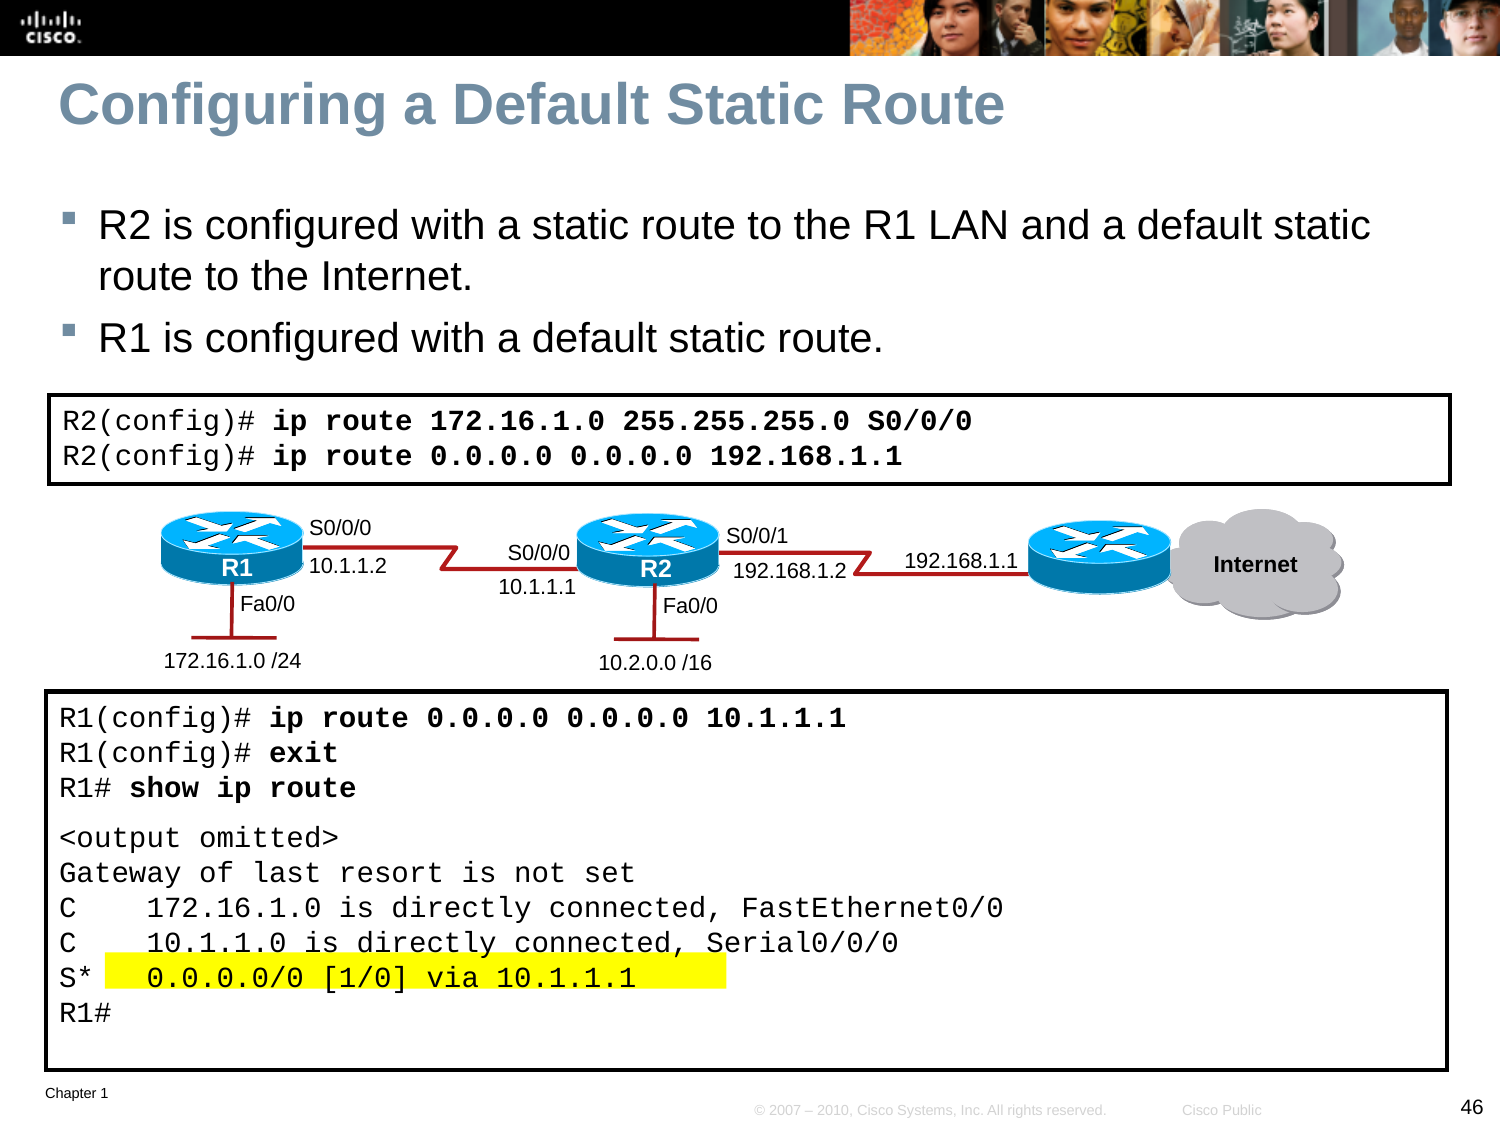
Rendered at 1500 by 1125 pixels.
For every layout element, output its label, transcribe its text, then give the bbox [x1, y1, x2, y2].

text_box R2(config)# ip route 172.16.1.0 255.255.255.0 S0/0/0 R2(config)# ip route 0.0.0.0 0.0.0.0 192.168.1.1 [49, 394, 1451, 485]
title Configuring a Default Static Route [43, 66, 1442, 169]
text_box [149, 507, 1346, 677]
picture [0, 0, 1500, 56]
text_box R1(config)# ip route 0.0.0.0 0.0.0.0 10.1.1.1 R1(config)# exit R1# show ip route <output omitted> Gateway of last resort is not set C 172.16.1.0 is directly connected, FastEthernet0/0 C 10.1.1.0 is directly connected, Serial0/0/0 S* 0.0.0.0/0 [1/0] via 10.1.1.1 R1# [45, 691, 1447, 1070]
list R2 is configured with a static route to the R1 LAN and a default static route to the Internet. R1 is configured with a default static route. [45, 191, 1444, 607]
